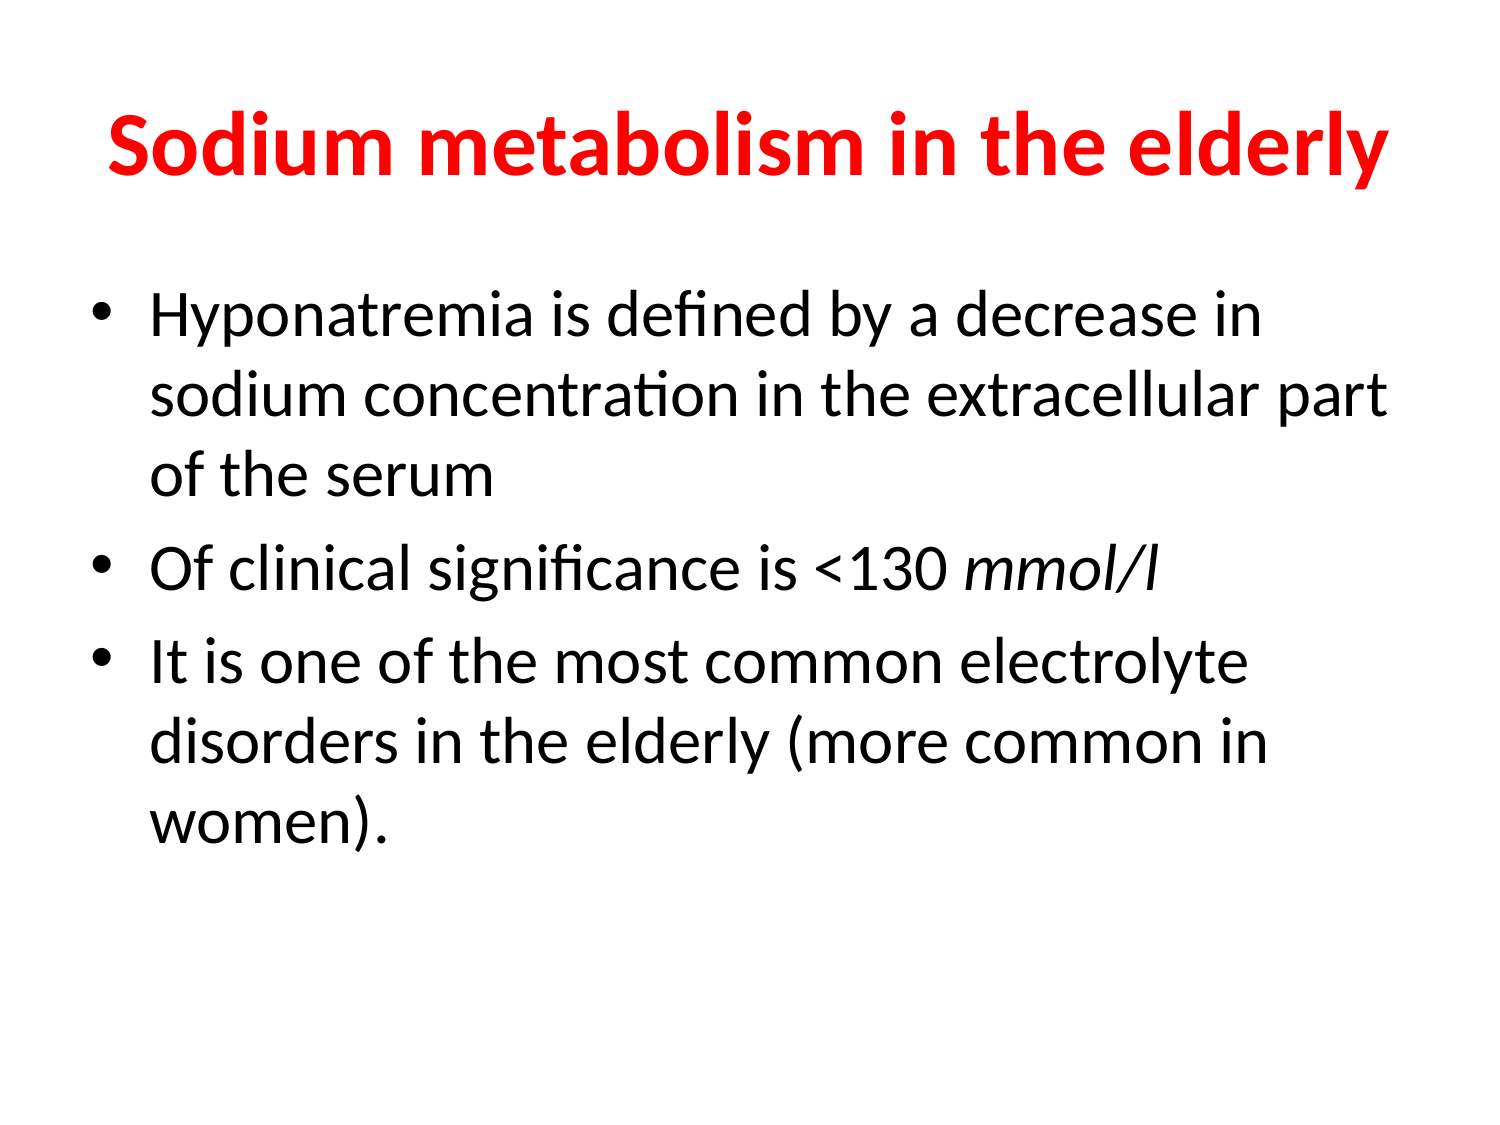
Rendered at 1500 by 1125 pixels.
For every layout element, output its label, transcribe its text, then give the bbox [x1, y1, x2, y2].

title Sodium metabolism in the elderly [75, 45, 1425, 233]
list Hyponatremia is defined by a decrease in sodium concentration in the extracellular part of the serum Of clinical significance is <130 mmol/l It is one of the most common electrolyte disorders in the elderly (more common in women). [75, 262, 1425, 1005]
